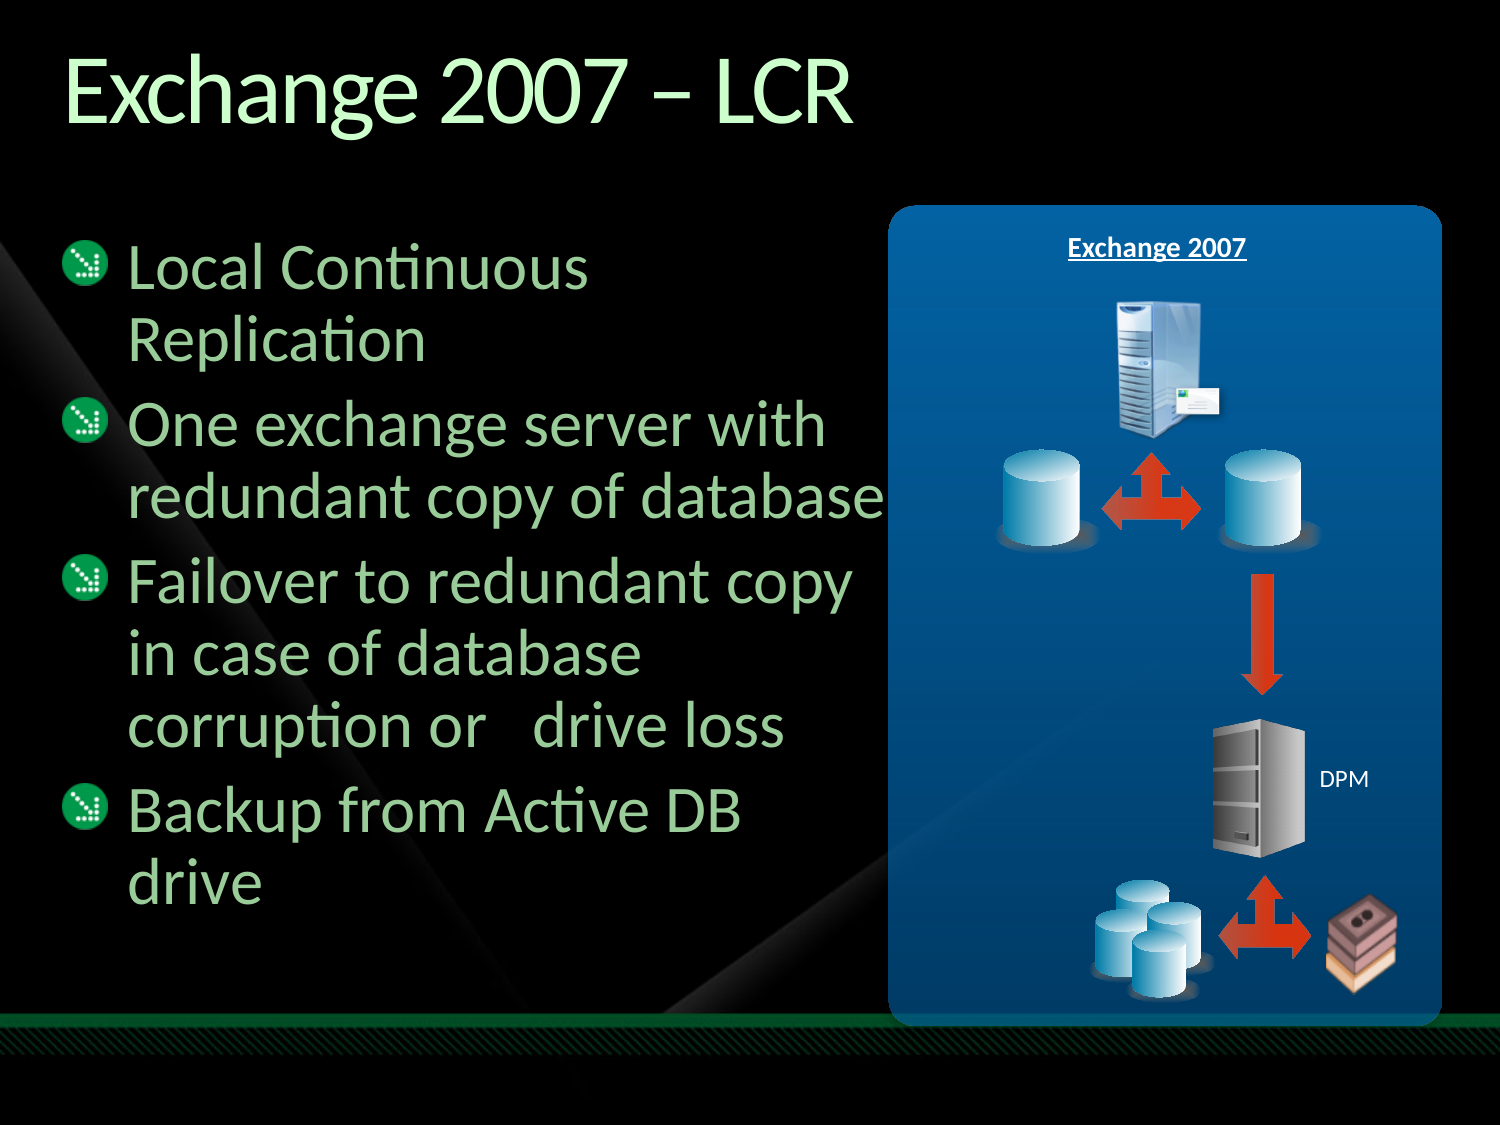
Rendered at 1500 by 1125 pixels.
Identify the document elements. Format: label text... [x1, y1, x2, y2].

list Local Continuous Replication One exchange server with redundant copy of database Failover to redundant copy in case of database corruption or drive loss Backup from Active DB drive [62, 231, 891, 595]
text_box Exchange 2007 [938, 224, 1376, 272]
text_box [994, 449, 1101, 554]
text_box [1220, 875, 1311, 959]
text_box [1089, 879, 1216, 1004]
text_box [888, 205, 1442, 1026]
text_box [1241, 574, 1283, 695]
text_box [1089, 301, 1228, 440]
picture [0, 0, 1500, 1125]
text_box [1106, 452, 1200, 530]
text_box DPM [1310, 758, 1461, 801]
title Exchange 2007 – LCR [62, 37, 1438, 147]
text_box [1326, 894, 1398, 995]
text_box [1215, 449, 1323, 554]
